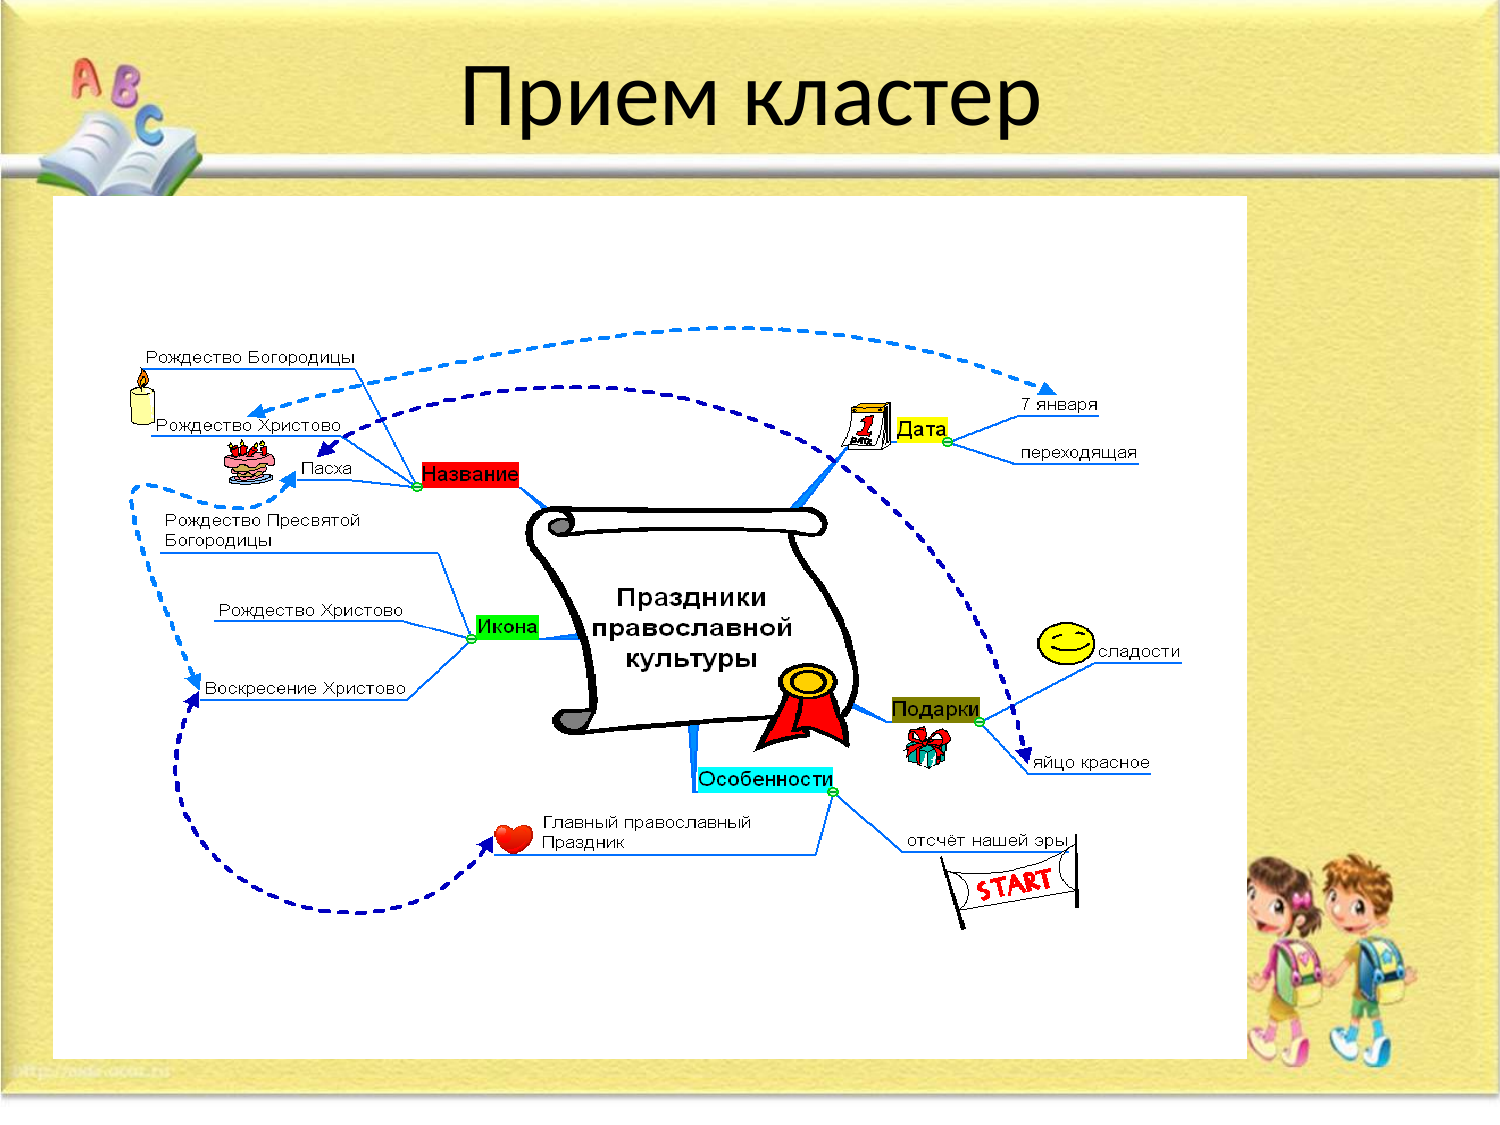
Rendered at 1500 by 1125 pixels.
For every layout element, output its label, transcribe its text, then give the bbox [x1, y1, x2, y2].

title Прием кластер [76, 0, 1427, 178]
picture [0, 0, 1500, 1125]
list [52, 195, 1247, 1059]
